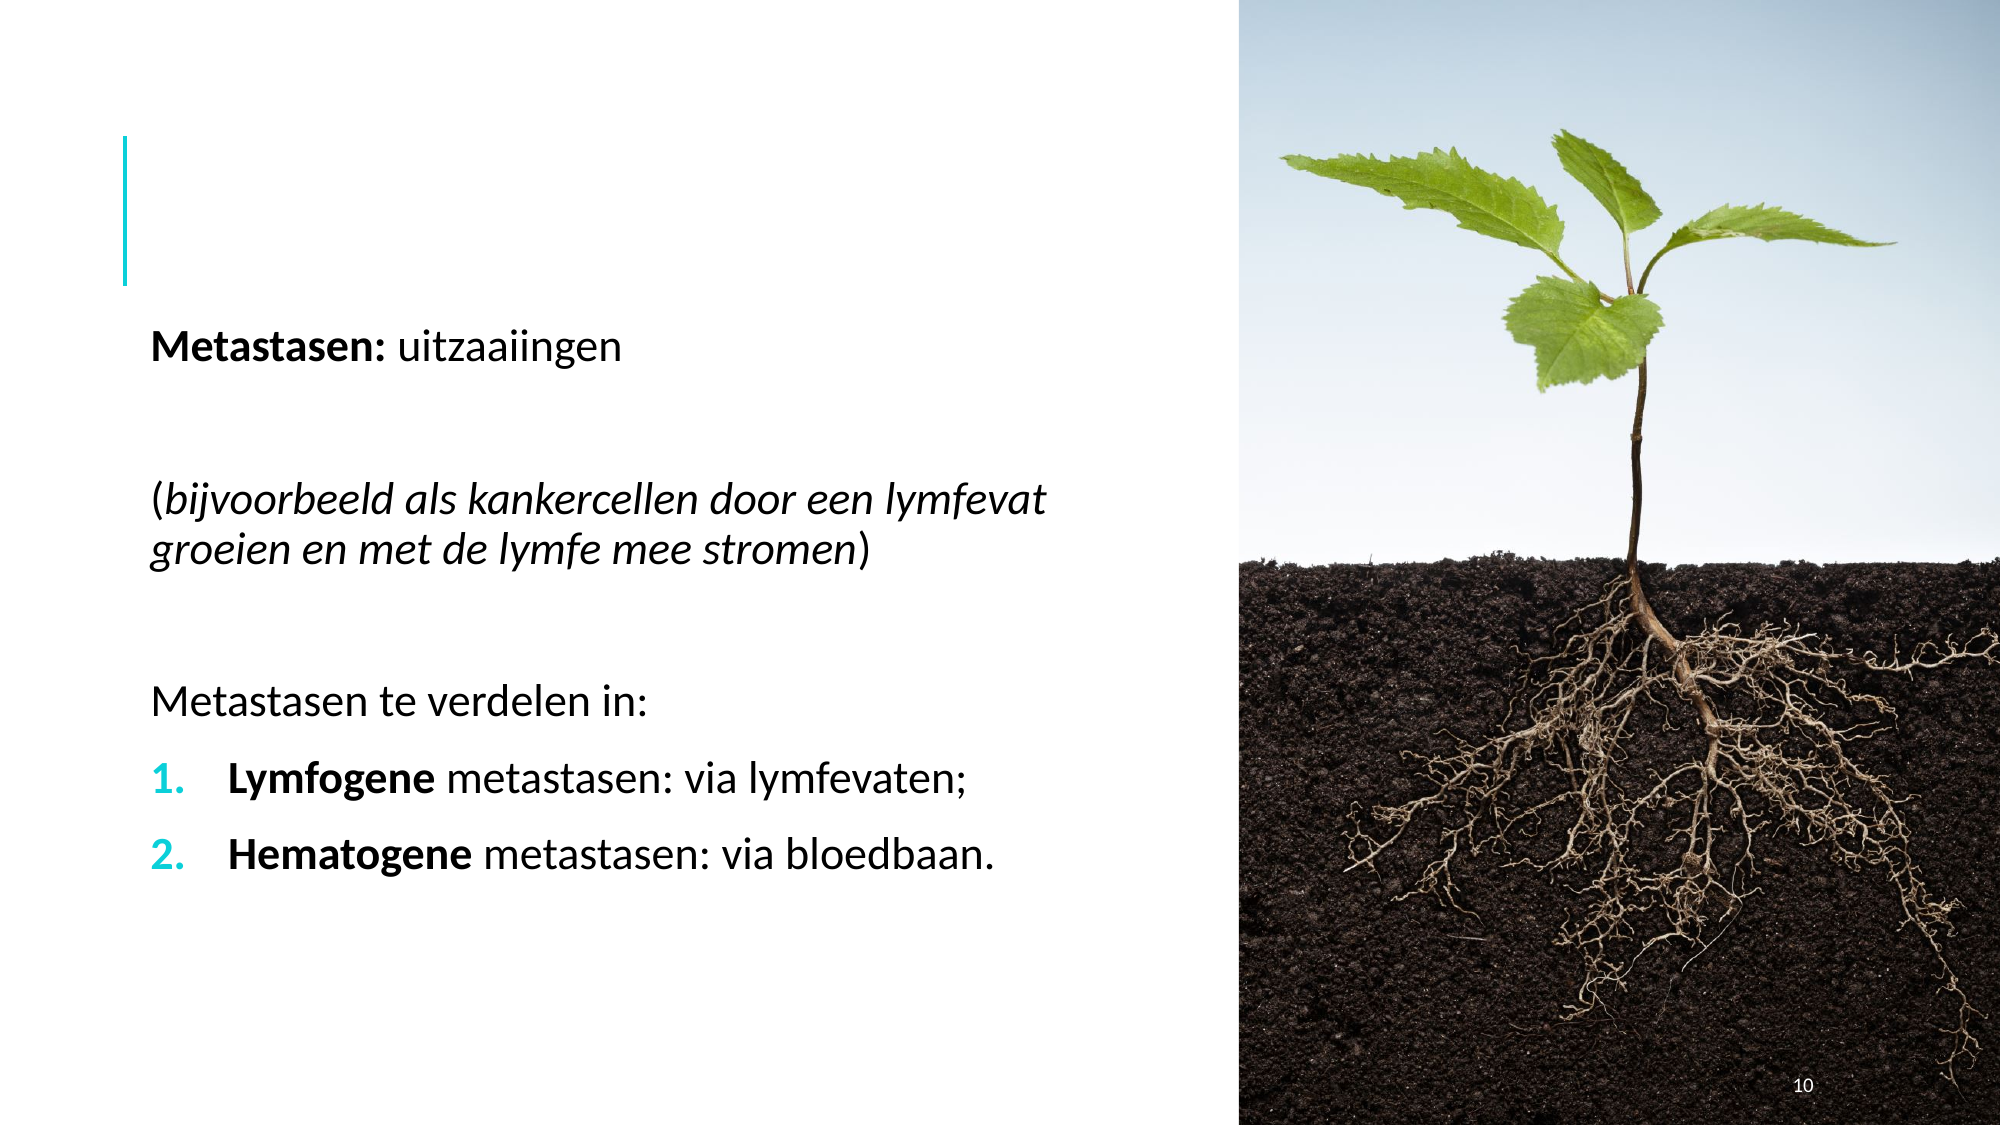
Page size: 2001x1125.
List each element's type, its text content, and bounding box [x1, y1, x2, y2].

list Metastasen: uitzaaiingen (bijvoorbeeld als kankercellen door een lymfevat groeien en met de lymfe mee stromen) Metastasen te verdelen in: Lymfogene metastasen: via lymfevaten; Hematogene metastasen: via bloedbaan. [142, 232, 1139, 893]
picture [1238, 0, 2000, 1125]
